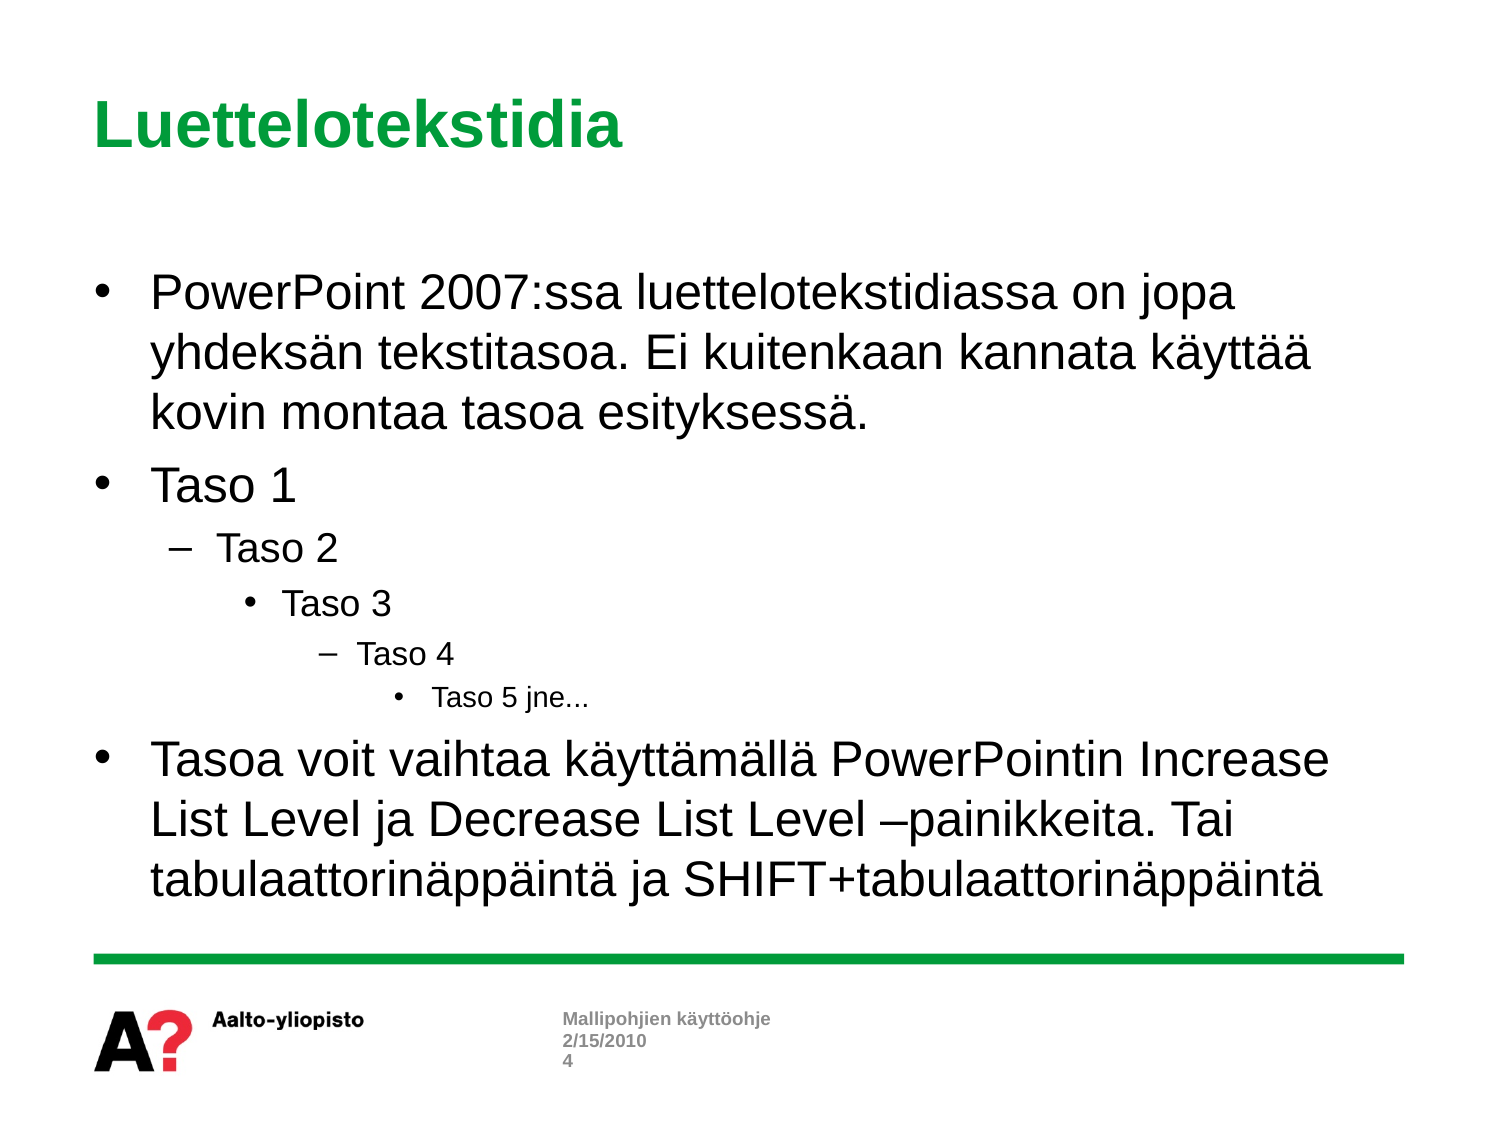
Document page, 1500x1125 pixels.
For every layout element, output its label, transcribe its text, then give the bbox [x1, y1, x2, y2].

footer Mallipohjien käyttöohje [562, 1008, 817, 1029]
title Luettelotekstidia [93, 80, 1405, 258]
slide_number 4 [562, 1050, 817, 1071]
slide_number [562, 1029, 817, 1050]
list PowerPoint 2007:ssa luettelotekstidiassa on jopa yhdeksän tekstitasoa. Ei kuitenkaan kannata käyttää kovin montaa tasoa esityksessä. Taso 1 Taso 2 Taso 3 Taso 4 Taso 5 jne... Tasoa voit vaihtaa käyttämällä PowerPointin Increase List Level ja Decrease List Level –painikkeita. Tai tabulaattorinäppäintä ja SHIFT+tabulaattorinäppäintä [93, 259, 1405, 939]
picture [0, 977, 442, 1125]
